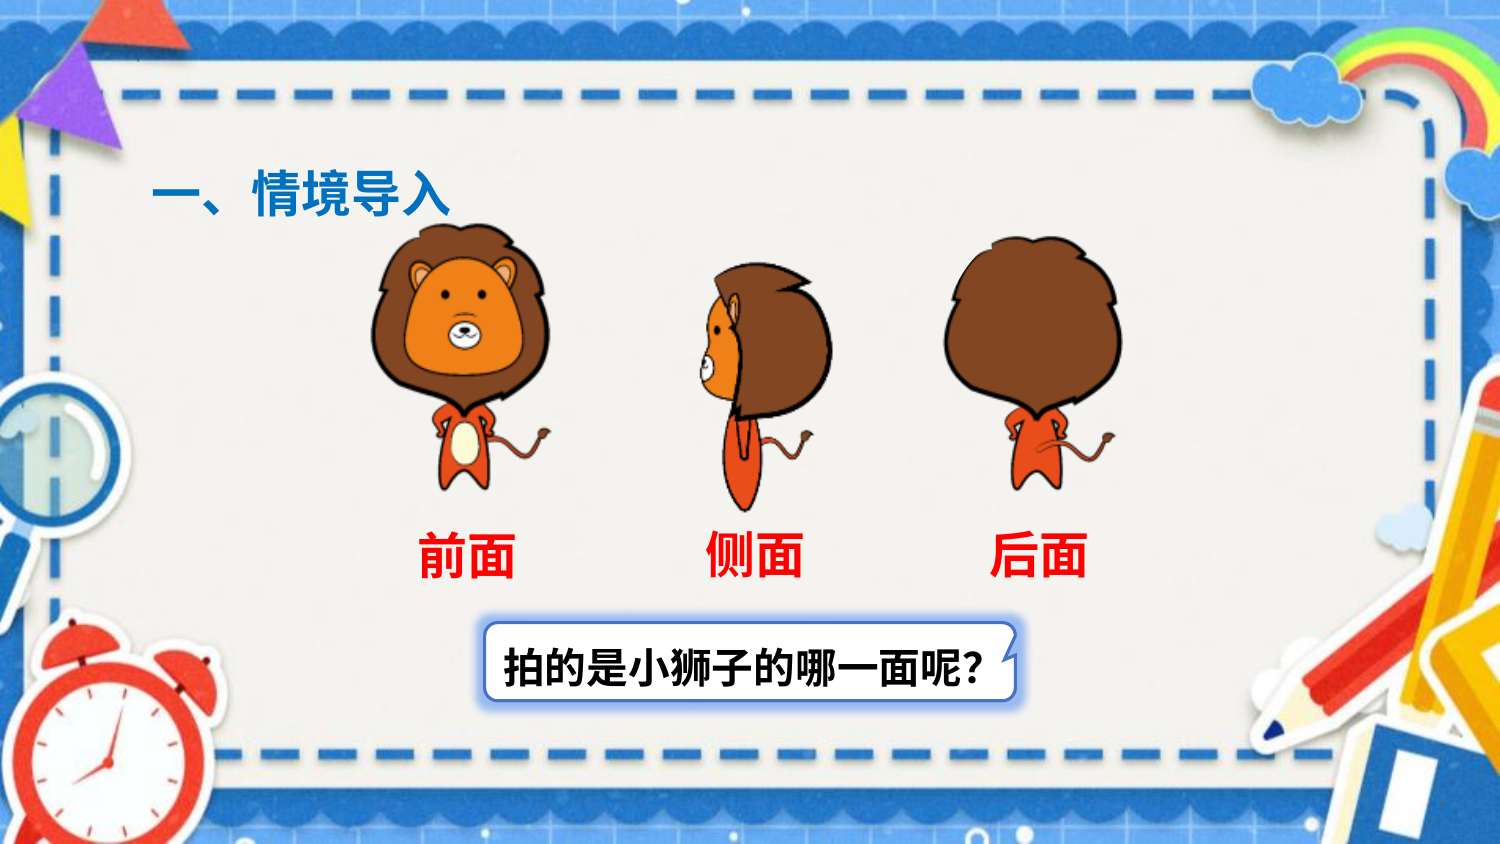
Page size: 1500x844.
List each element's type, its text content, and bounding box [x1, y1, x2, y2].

text_box 拍的是小狮子的哪一面呢？ [483, 621, 1017, 702]
text_box 前面 [379, 528, 557, 592]
picture [0, 0, 1500, 844]
text_box 后面 [950, 528, 1128, 592]
text_box 一、情境导入 [136, 143, 466, 230]
text_box 侧面 [666, 528, 844, 592]
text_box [349, 203, 1142, 528]
